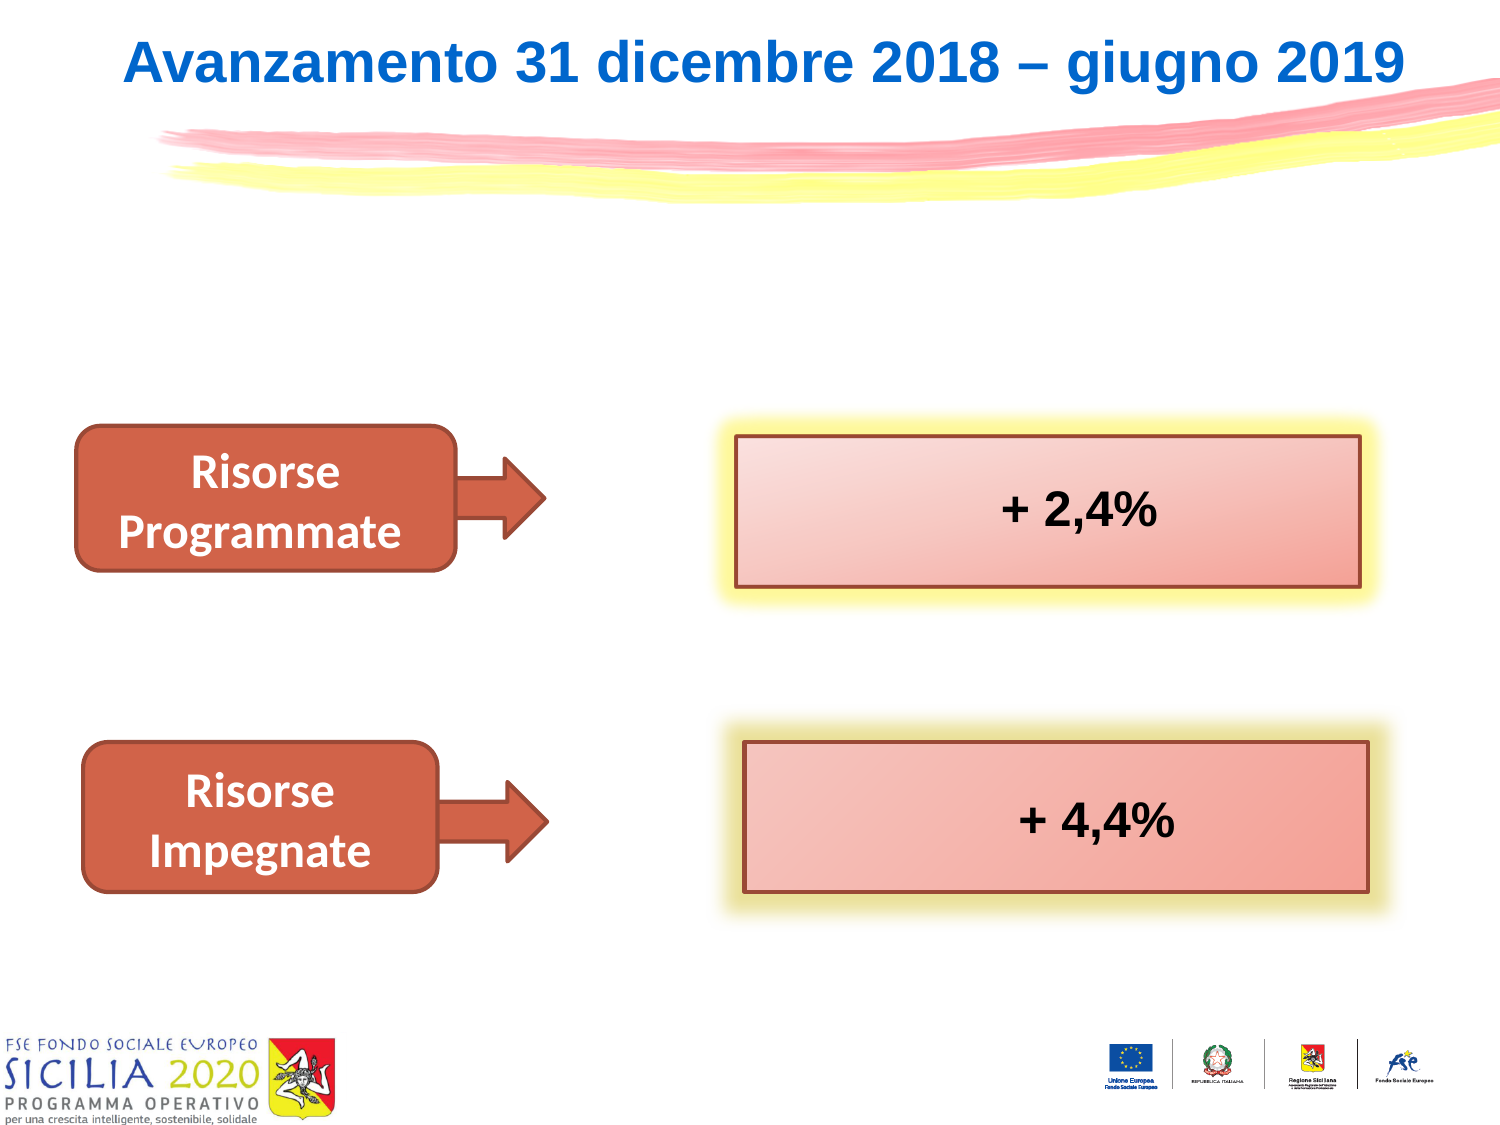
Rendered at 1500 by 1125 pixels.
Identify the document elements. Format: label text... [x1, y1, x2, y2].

picture [0, 1031, 348, 1125]
picture [1080, 1034, 1447, 1107]
picture [696, 396, 1401, 627]
text_box [742, 740, 1370, 894]
text_box [100, 249, 1294, 917]
text_box + 4,4% [1003, 780, 1191, 855]
text_box Avanzamento 31 dicembre 2018 – giugno 2019 [53, 17, 1477, 102]
text_box Risorse Programmate [74, 423, 458, 573]
text_box Risorse Impegnate [81, 739, 440, 895]
picture [100, 77, 1500, 209]
